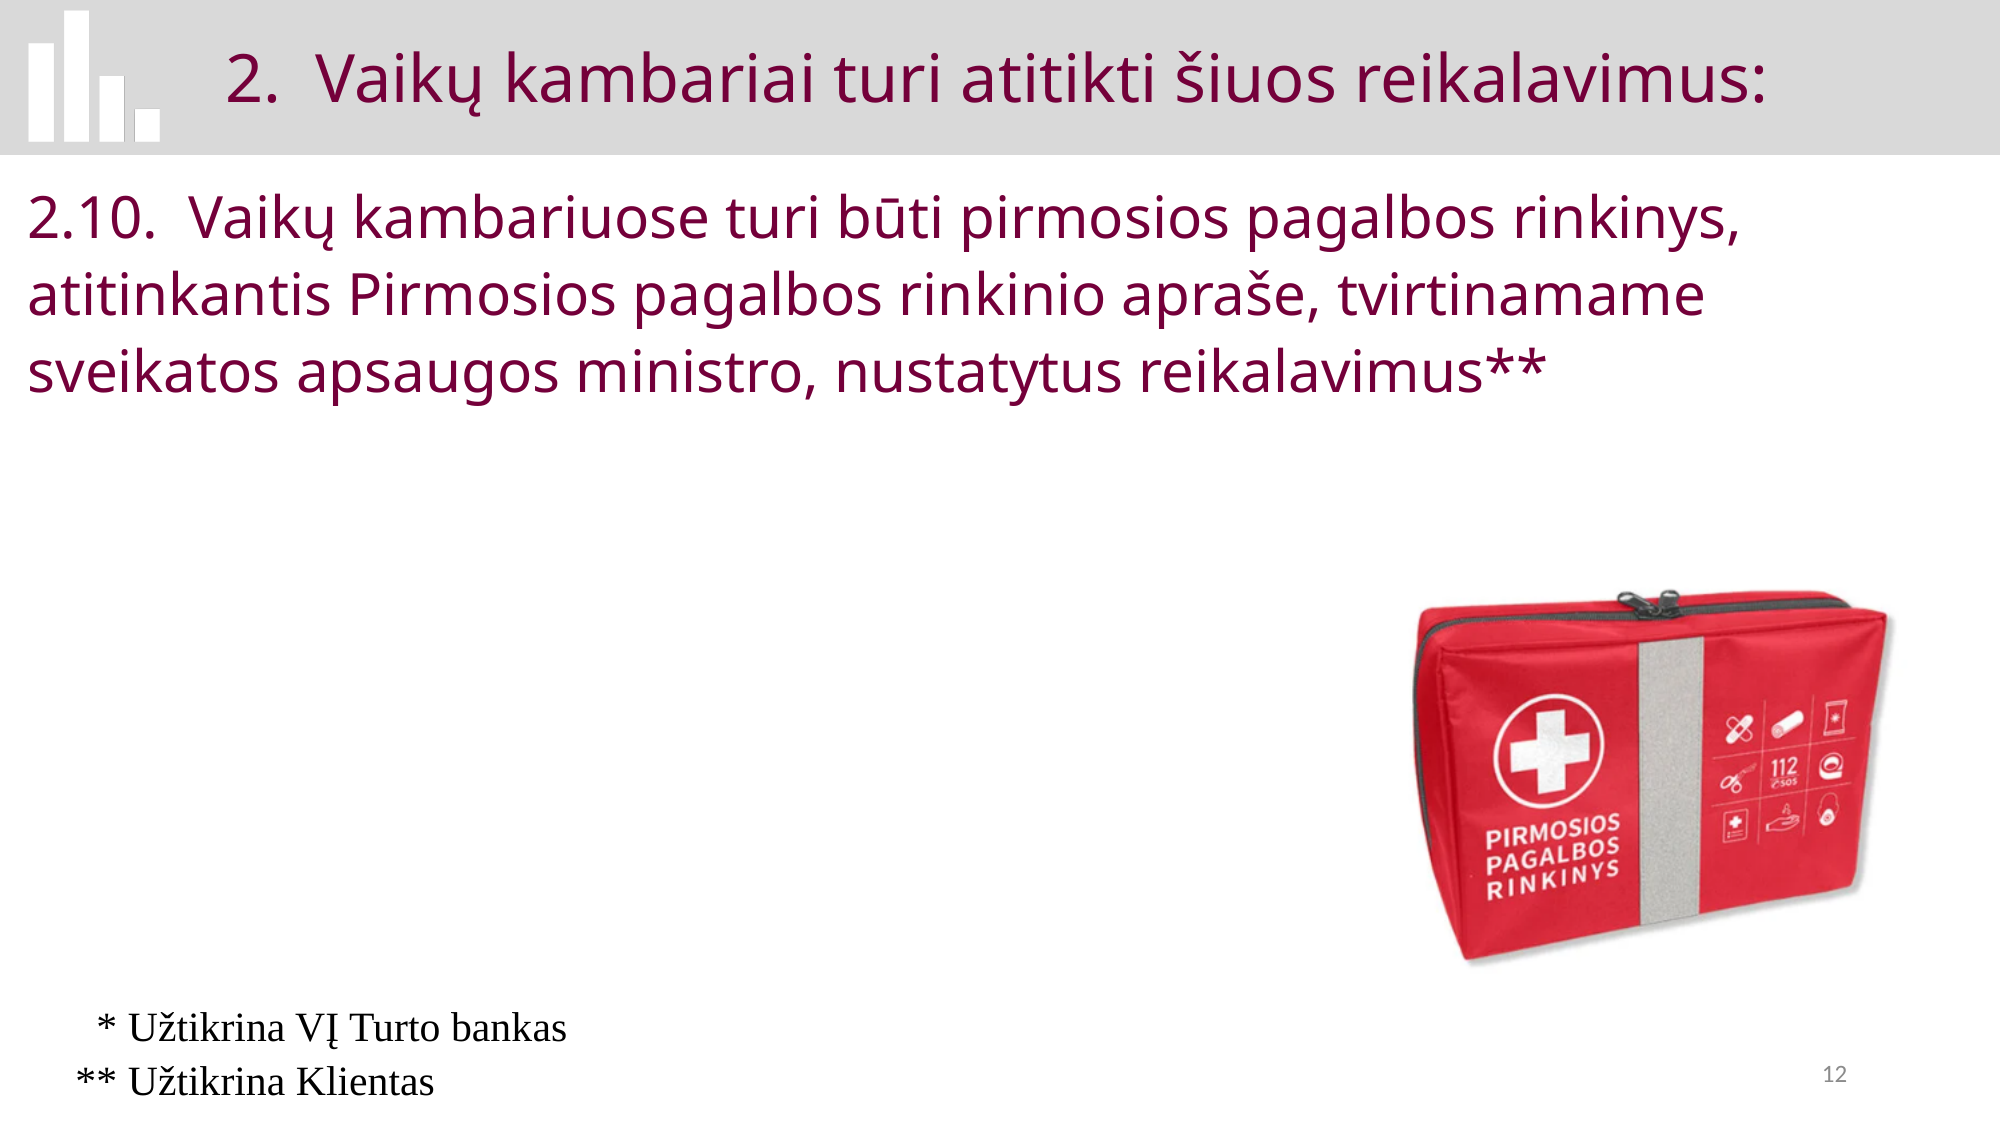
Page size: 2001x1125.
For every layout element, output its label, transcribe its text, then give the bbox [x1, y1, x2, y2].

text_box 2.10. Vaikų kambariuose turi būti pirmosios pagalbos rinkinys, atitinkantis Pirmosios pagalbos rinkinio apraše, tvirtinamame sveikatos apsaugos ministro, nustatytus reikalavimus** [12, 154, 1988, 412]
text_box [0, 0, 2000, 155]
text_box 2. Vaikų kambariai turi atitikti šiuos reikalavimus: [210, 11, 1881, 123]
slide_number 12 [1412, 1042, 1863, 1103]
picture [1367, 526, 1945, 983]
picture [28, 10, 160, 142]
text_box * Užtikrina VĮ Turto bankas ** Užtikrina Klientas [60, 989, 885, 1112]
